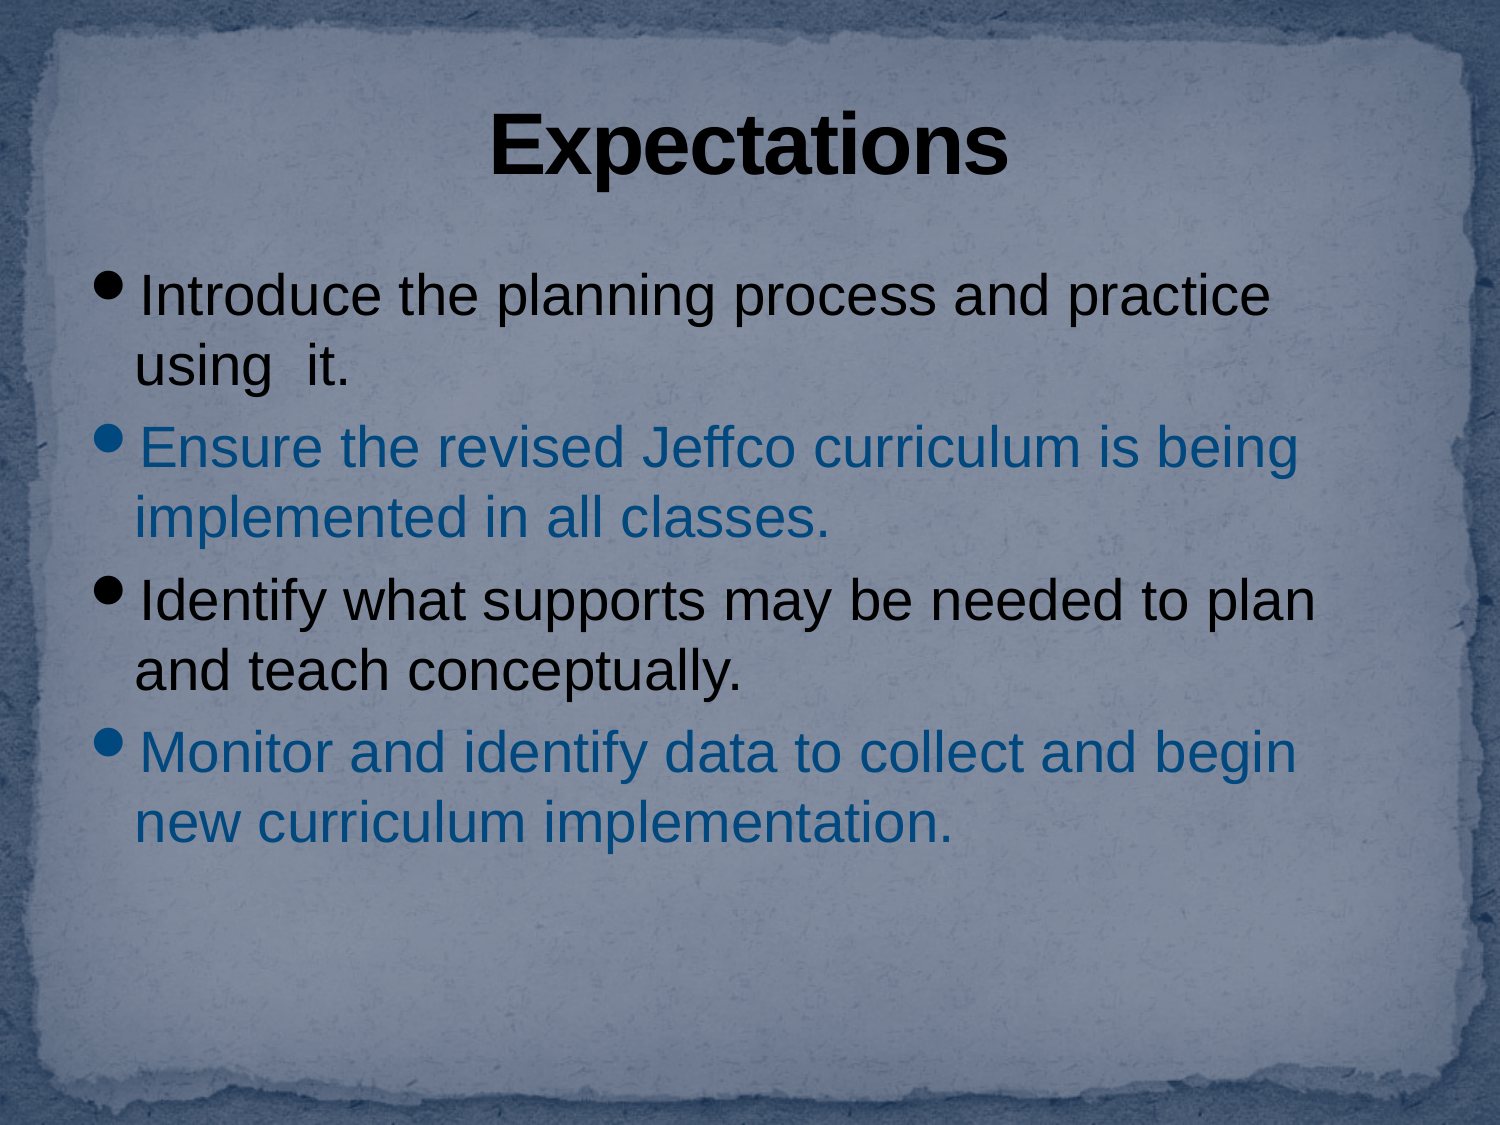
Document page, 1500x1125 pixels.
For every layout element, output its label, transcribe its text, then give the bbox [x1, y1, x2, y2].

list Introduce the planning process and practice using it. Ensure the revised Jeffco curriculum is being implemented in all classes. Identify what supports may be needed to plan and teach conceptually. Monitor and identify data to collect and begin new curriculum implementation. [75, 249, 1425, 1000]
title Expectations [74, 0, 1425, 200]
